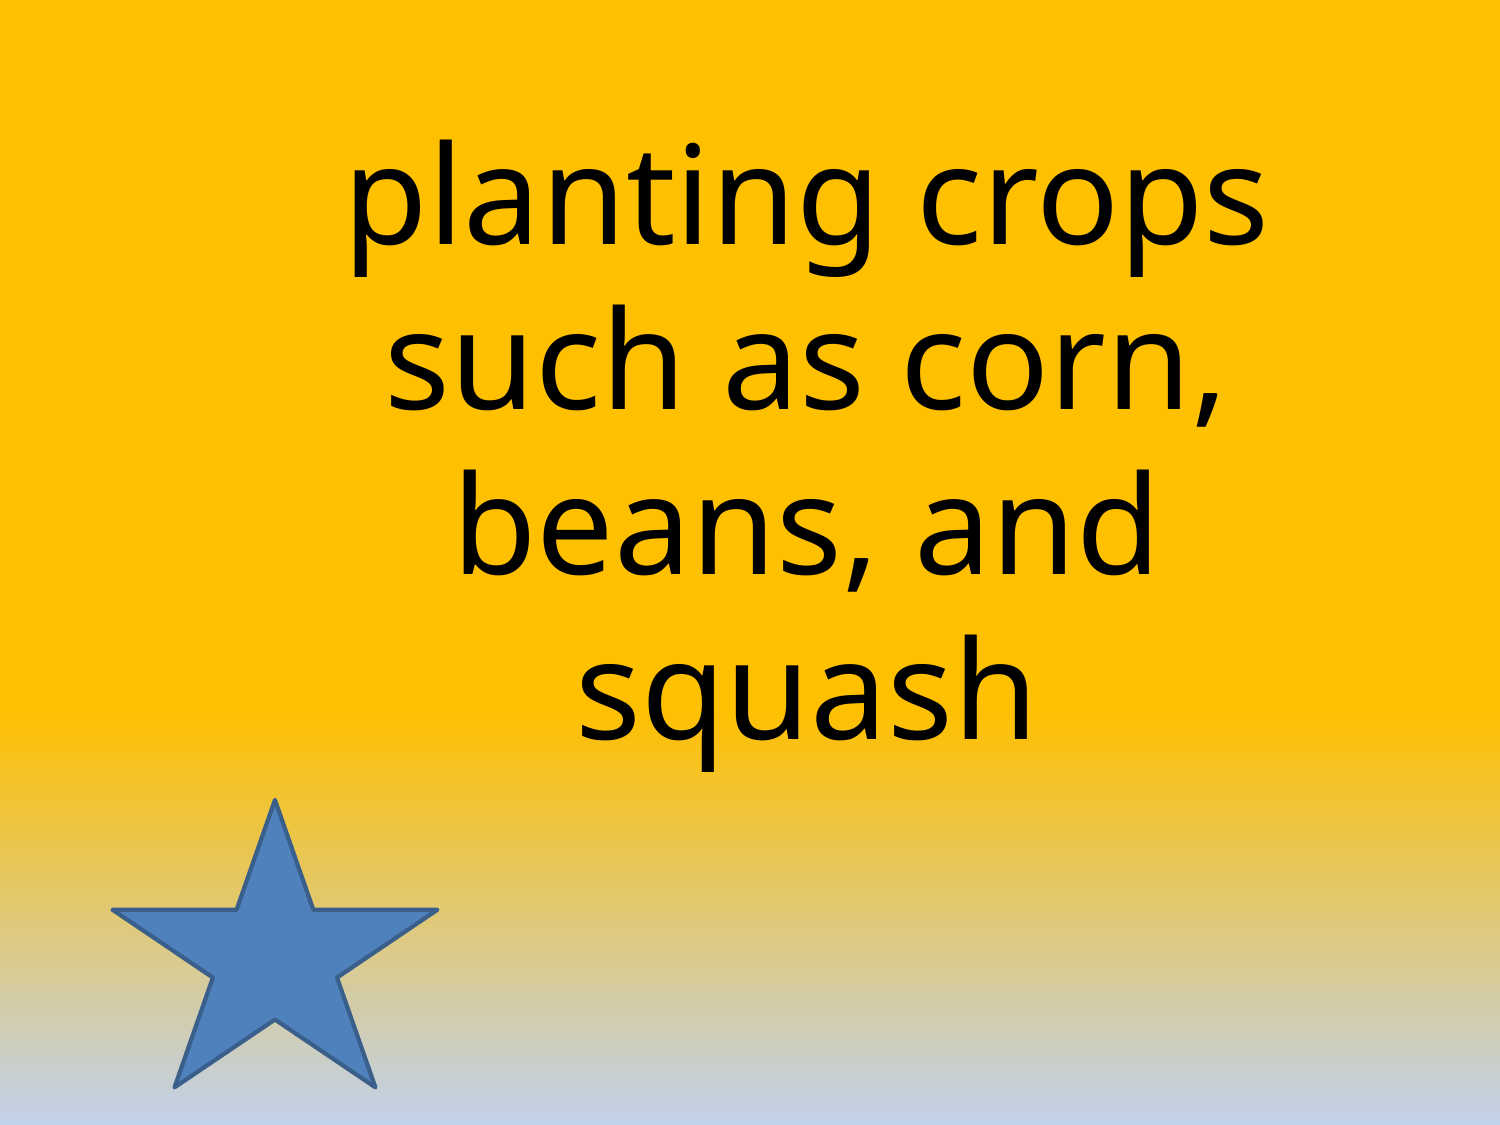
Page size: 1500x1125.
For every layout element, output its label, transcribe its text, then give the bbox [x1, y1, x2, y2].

text_box [110, 797, 440, 1090]
text_box planting crops such as corn, beans, and squash [276, 99, 1338, 775]
